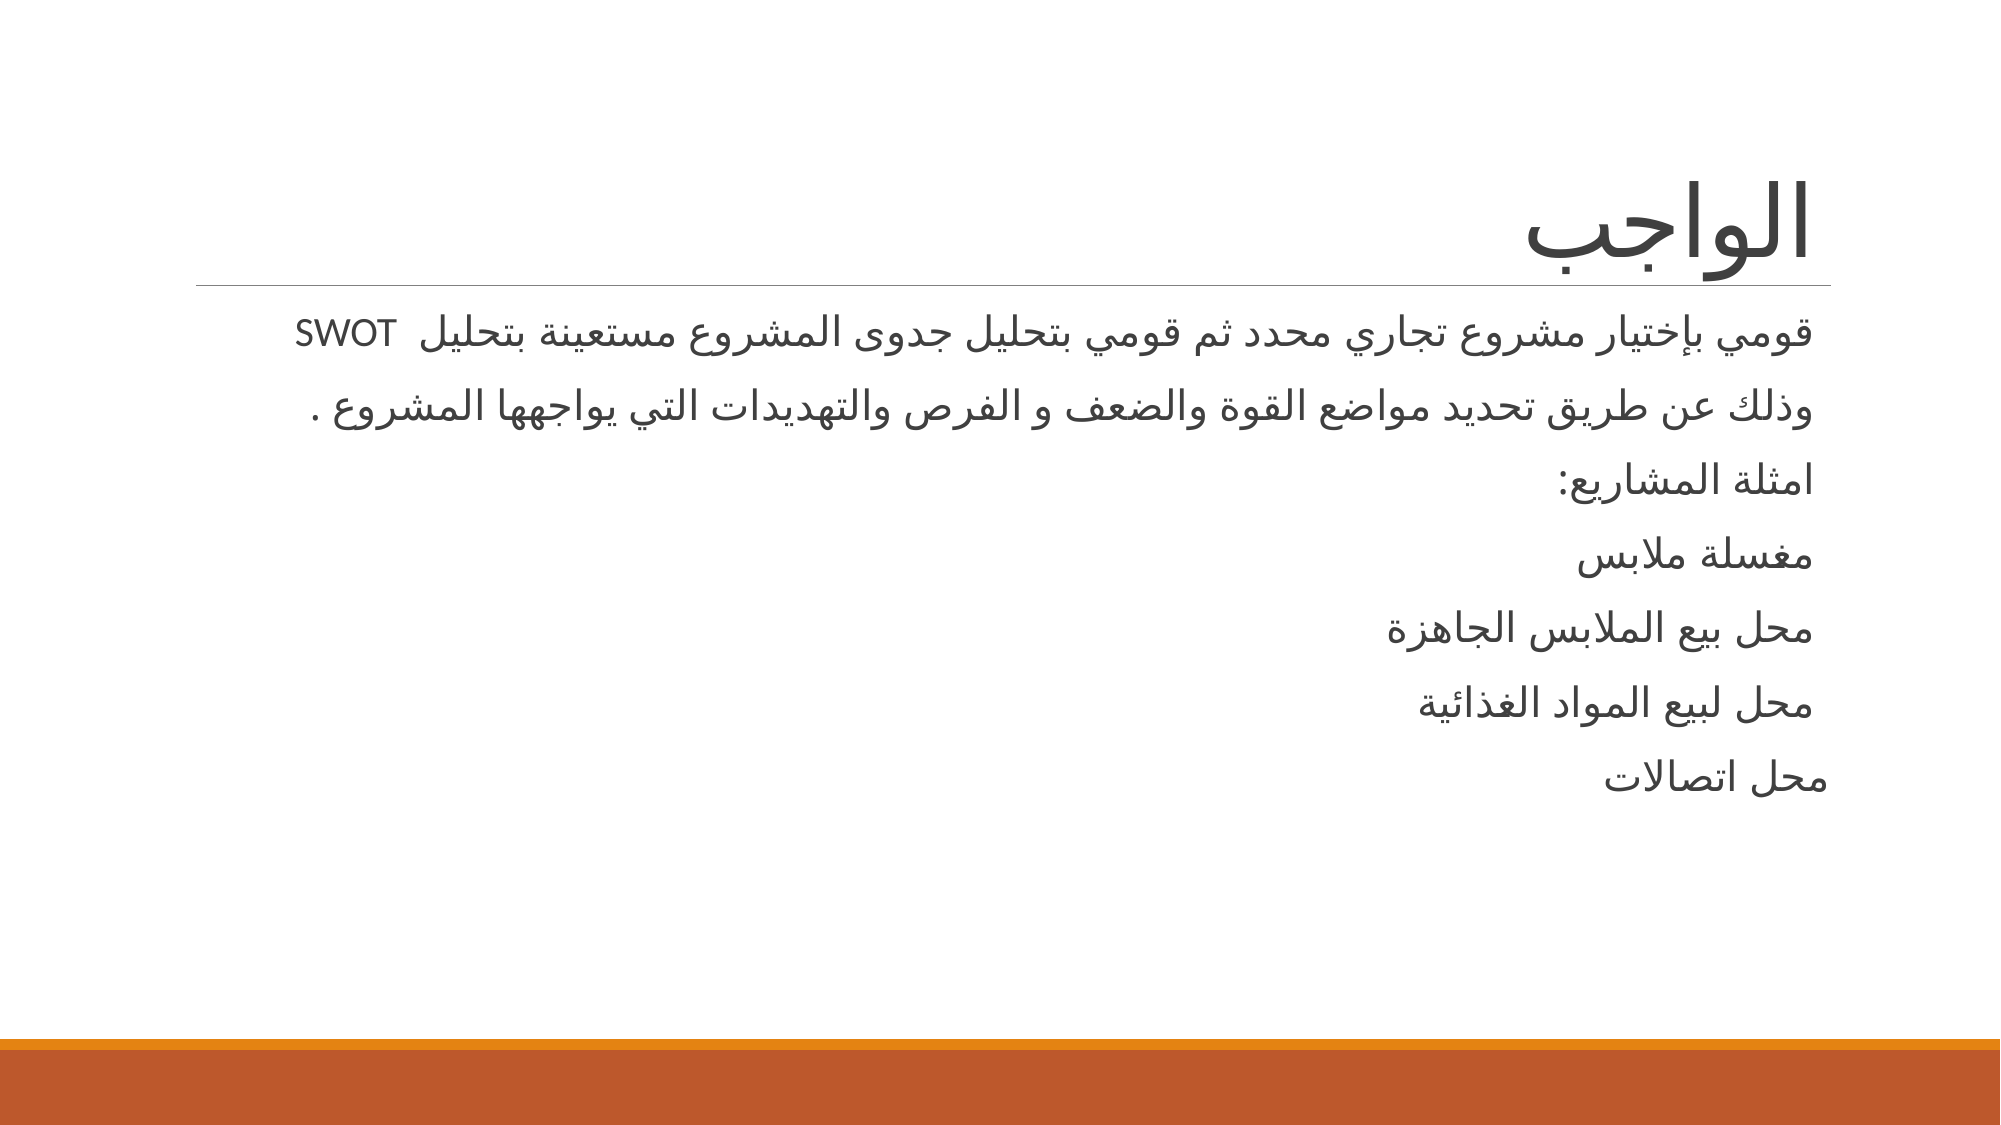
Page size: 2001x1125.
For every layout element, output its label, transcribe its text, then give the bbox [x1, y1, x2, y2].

title الواجب [180, 47, 1830, 285]
list قومي بإختيار مشروع تجاري محدد ثم قومي بتحليل جدوى المشروع مستعينة بتحليل SWOT وذلك عن طريق تحديد مواضع القوة والضعف و الفرص والتهديدات التي يواجهها المشروع . امثلة المشاريع: مغسلة ملابس محل بيع الملابس الجاهزة محل لبيع المواد الغذائية محل اتصالات [180, 302, 1830, 963]
